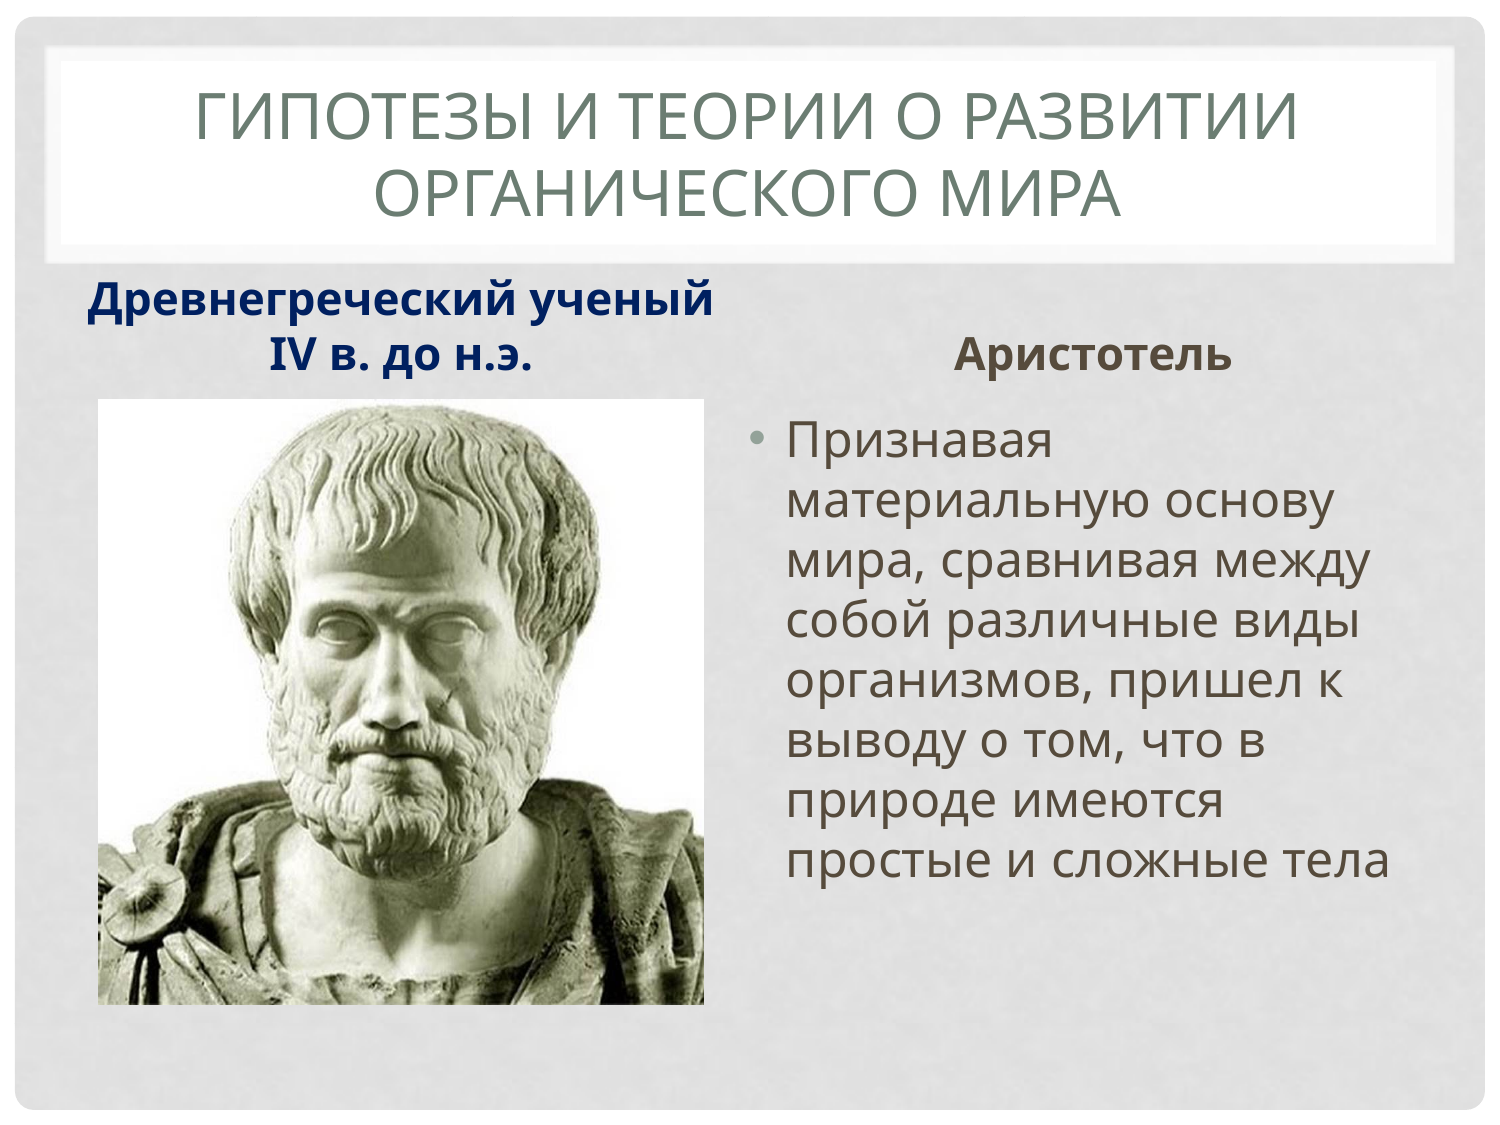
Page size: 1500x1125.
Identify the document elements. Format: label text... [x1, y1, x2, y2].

list Аристотель [761, 282, 1425, 388]
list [98, 399, 704, 1006]
title Гипотезы и теории о развитии органического мира [69, 66, 1425, 238]
list Древнегреческий ученый IV в. до н.э. [69, 282, 733, 388]
list Признавая материальную основу мира, сравнивая между собой различные виды организмов, пришел к выводу о том, что в природе имеются простые и сложные тела [714, 399, 1425, 1005]
